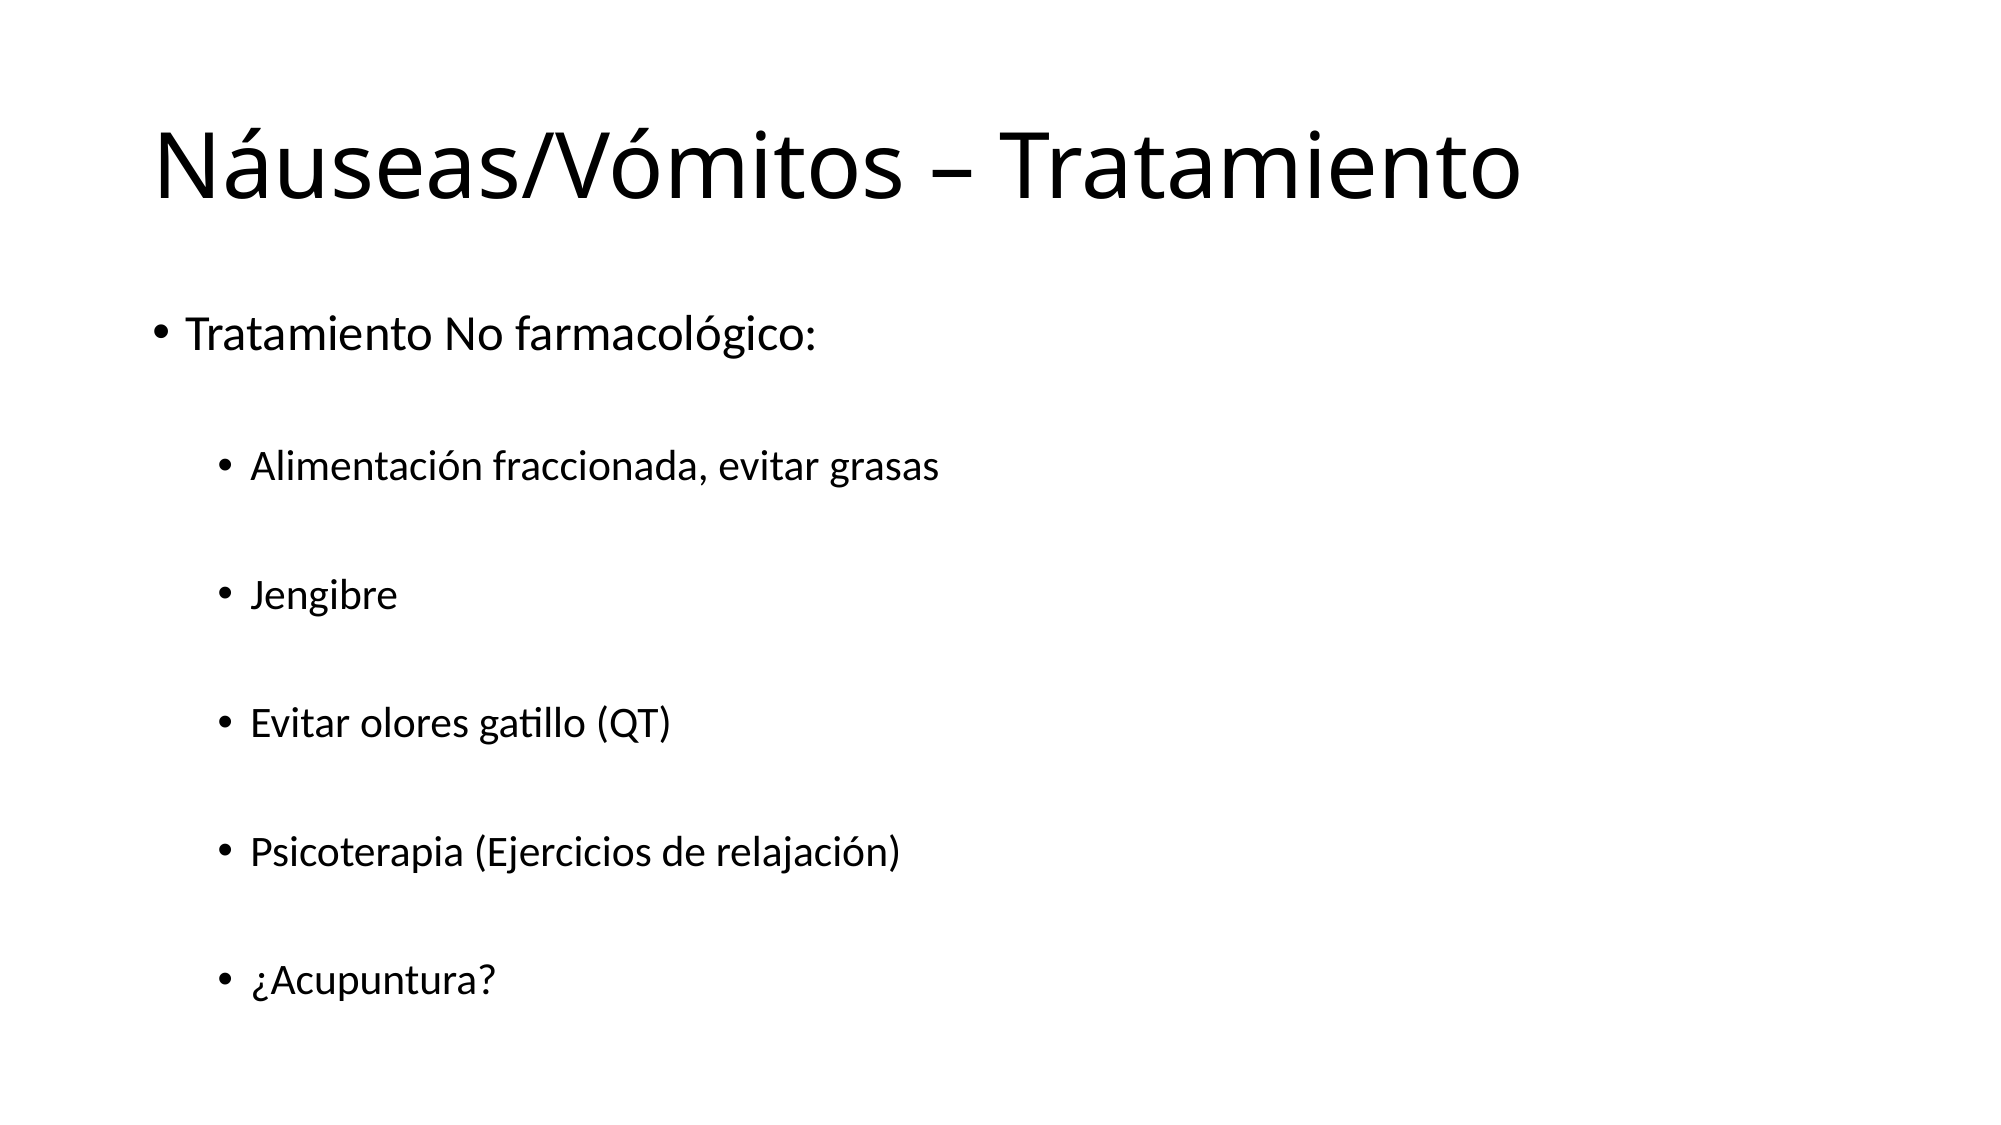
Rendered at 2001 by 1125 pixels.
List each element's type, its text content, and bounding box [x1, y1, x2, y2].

title Náuseas/Vómitos – Tratamiento [137, 59, 1863, 278]
list Tratamiento No farmacológico: Alimentación fraccionada, evitar grasas Jengibre Evitar olores gatillo (QT) Psicoterapia (Ejercicios de relajación) ¿Acupuntura? [137, 299, 1863, 1014]
